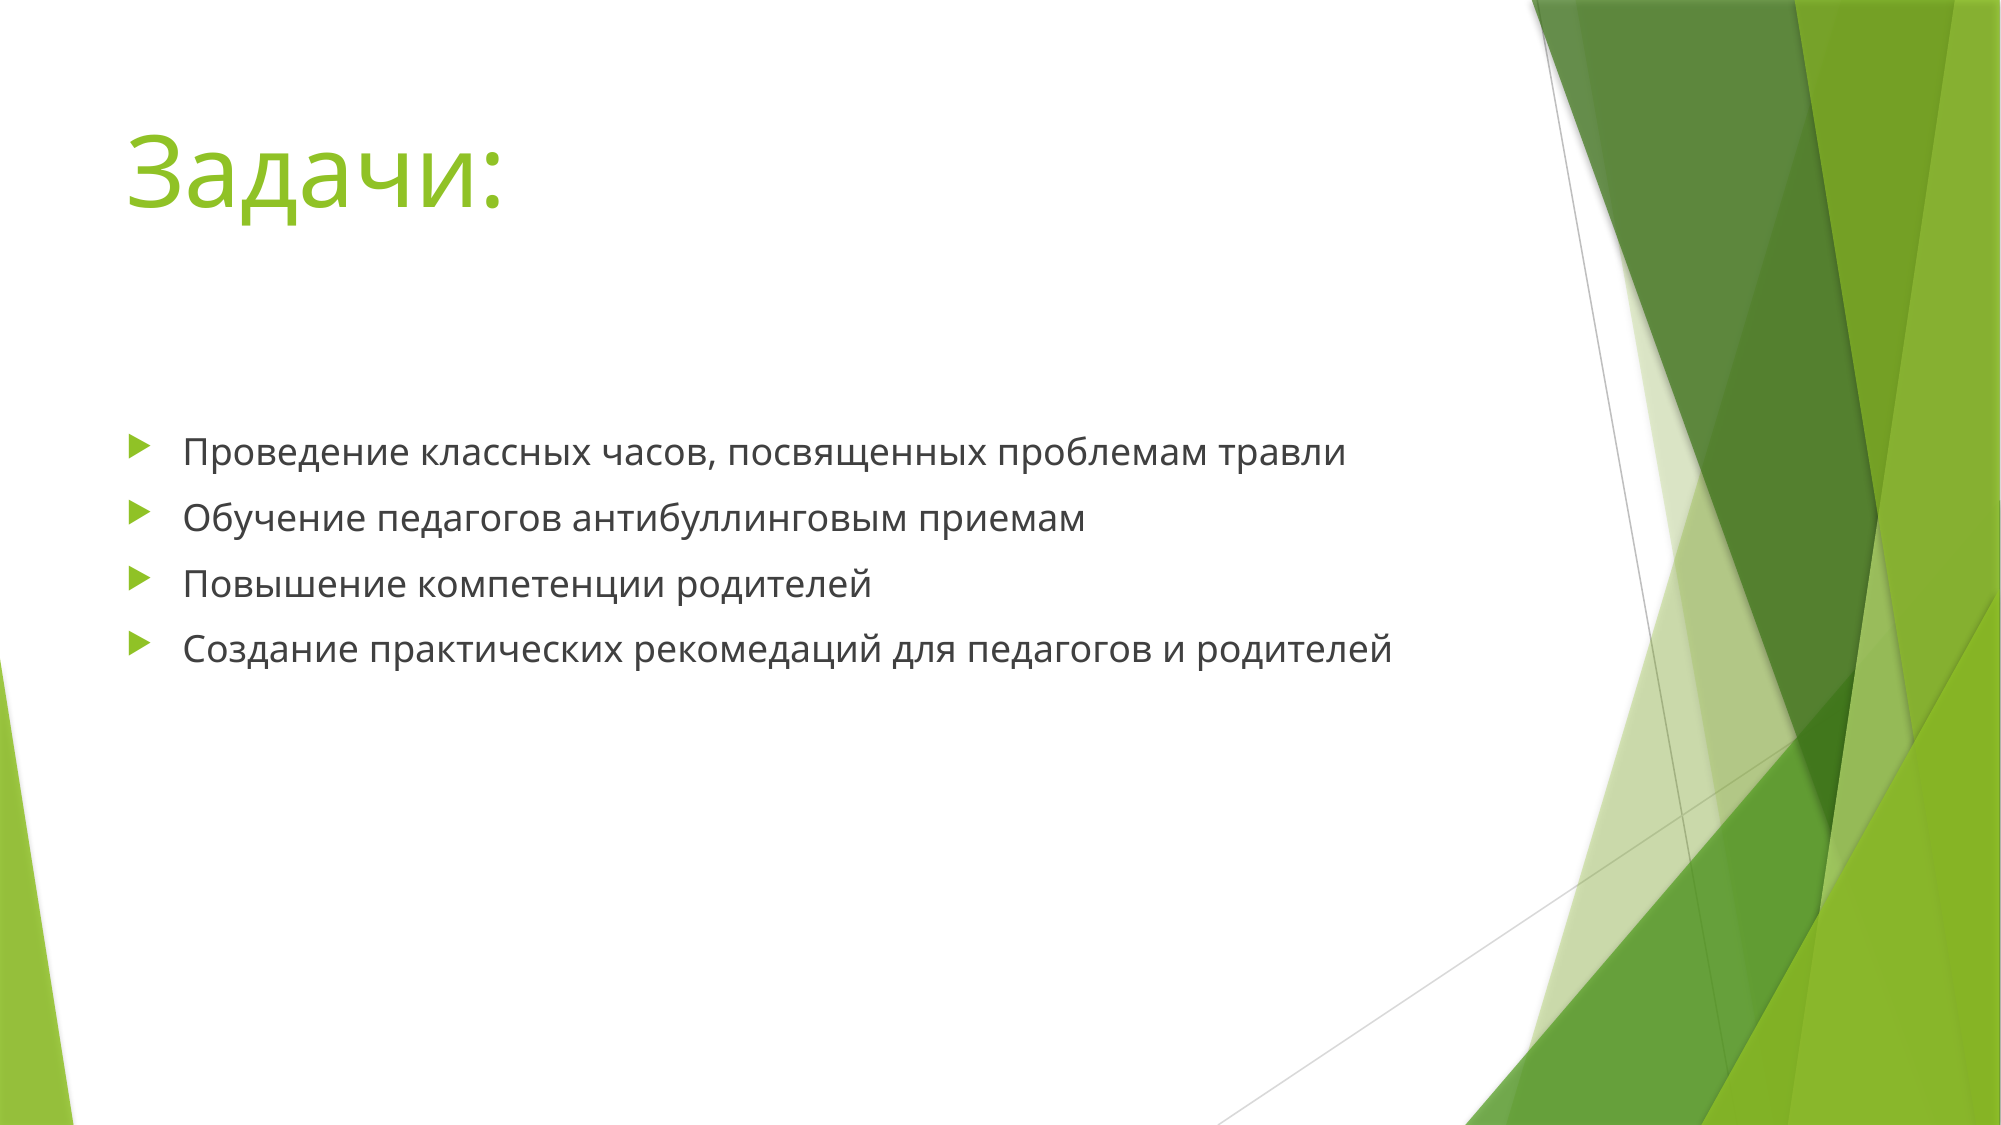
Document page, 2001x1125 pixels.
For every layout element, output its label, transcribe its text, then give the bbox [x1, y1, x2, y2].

list Проведение классных часов, посвященных проблемам травли Обучение педагогов антибуллинговым приемам Повышение компетенции родителей Создание практических рекомедаций для педагогов и родителей [111, 354, 1522, 992]
title Задачи: [111, 99, 1522, 317]
